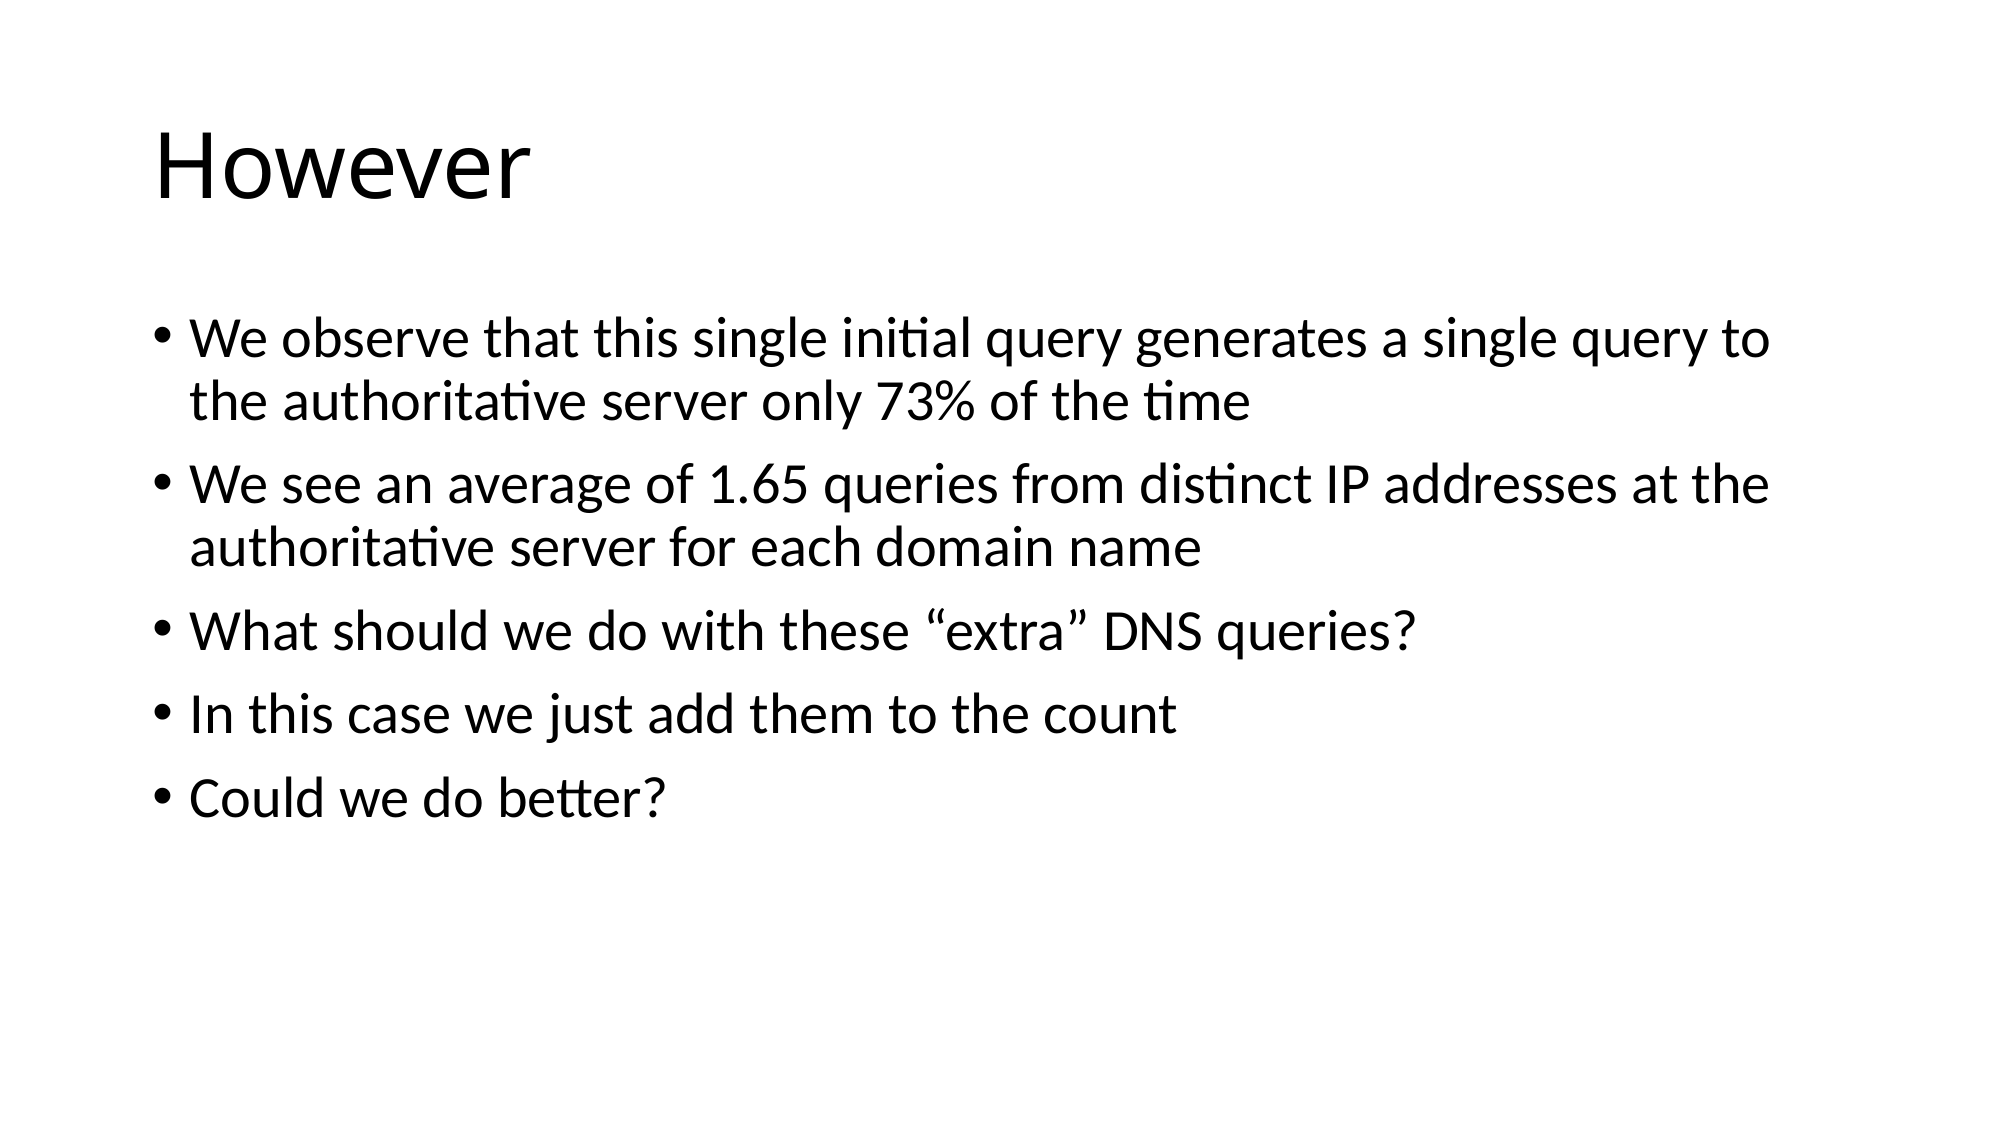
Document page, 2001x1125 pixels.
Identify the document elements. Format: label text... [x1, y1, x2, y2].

list We observe that this single initial query generates a single query to the authoritative server only 73% of the time We see an average of 1.65 queries from distinct IP addresses at the authoritative server for each domain name What should we do with these “extra” DNS queries? In this case we just add them to the count Could we do better? [137, 299, 1863, 1014]
title However [137, 59, 1863, 278]
